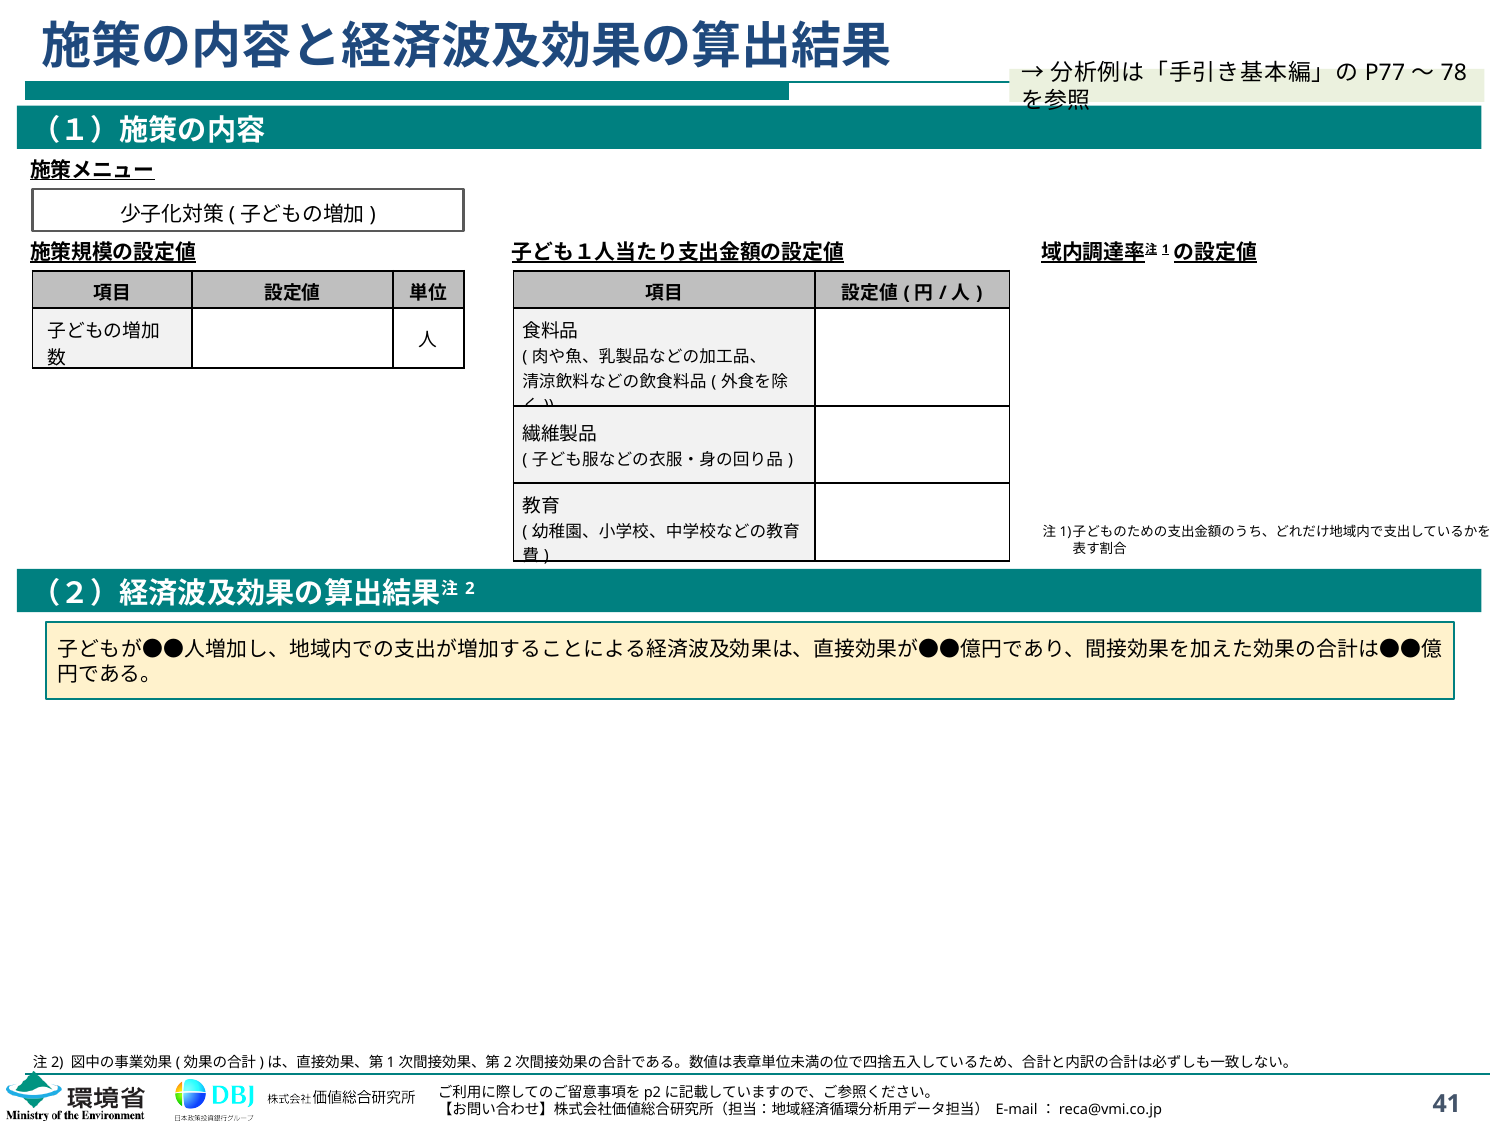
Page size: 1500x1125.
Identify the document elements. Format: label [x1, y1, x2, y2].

text_box [29, 238, 267, 264]
table_header [33, 272, 191, 307]
text_box [1042, 527, 1491, 552]
title [25, 0, 1355, 82]
table_cell [193, 309, 392, 367]
table_cell [514, 407, 814, 482]
text_box [511, 238, 896, 264]
text_box [16, 105, 1482, 149]
text_box [29, 156, 178, 182]
picture [2, 1071, 148, 1125]
table_cell [816, 407, 1009, 482]
table_cell [816, 309, 1009, 405]
text_box [46, 621, 1454, 699]
text_box [1041, 238, 1337, 264]
table_header [816, 272, 1009, 307]
table_cell [514, 309, 814, 405]
table_cell [514, 484, 814, 560]
table_header [193, 272, 392, 307]
text_box [33, 1050, 1451, 1071]
text_box [32, 189, 464, 231]
picture [171, 1075, 419, 1125]
table_cell [33, 309, 191, 367]
slide_number [1393, 1079, 1500, 1122]
table_header [514, 272, 814, 307]
text_box [1009, 68, 1485, 102]
text_box [16, 568, 1482, 613]
table_header [394, 272, 463, 307]
table_cell [816, 484, 1009, 560]
table_cell [394, 309, 463, 367]
